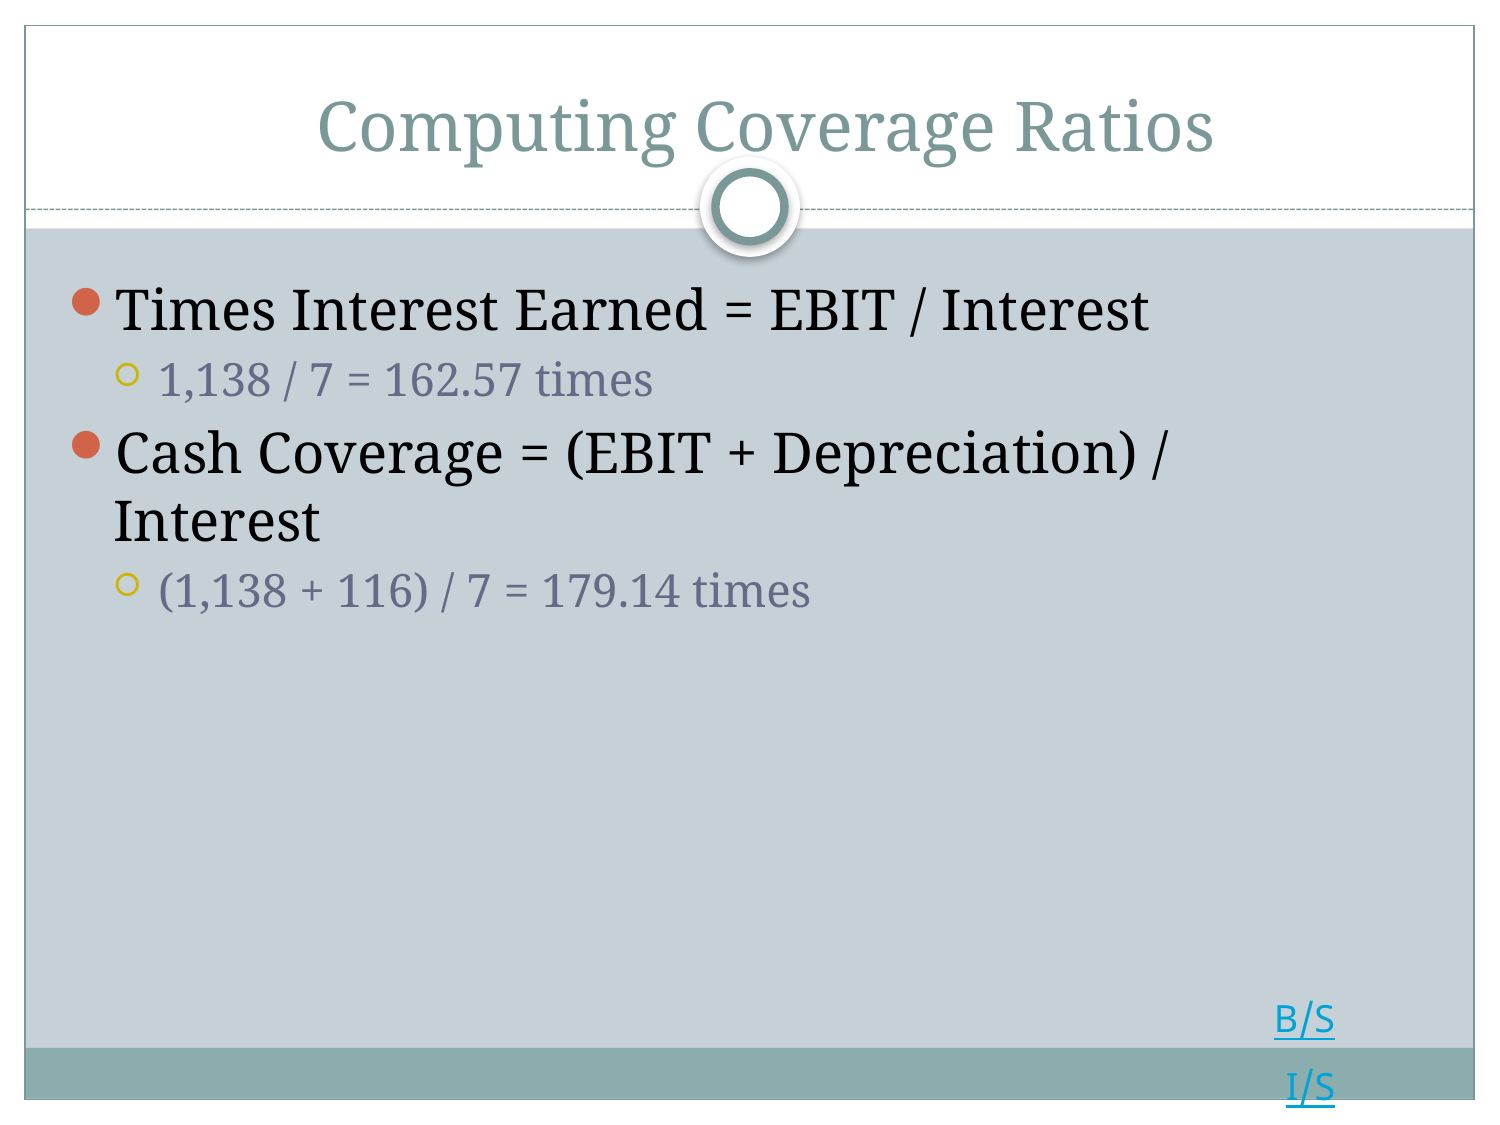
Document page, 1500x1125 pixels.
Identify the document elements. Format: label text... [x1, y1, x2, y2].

text_box B/S I/S [1212, 987, 1350, 1119]
title Computing Coverage Ratios [171, 53, 1362, 173]
text_box Times Interest Earned = EBIT / Interest 1,138 / 7 = 162.57 times Cash Coverage = (EBIT + Depreciation) / Interest (1,138 + 116) / 7 = 179.14 times [53, 267, 1247, 1010]
